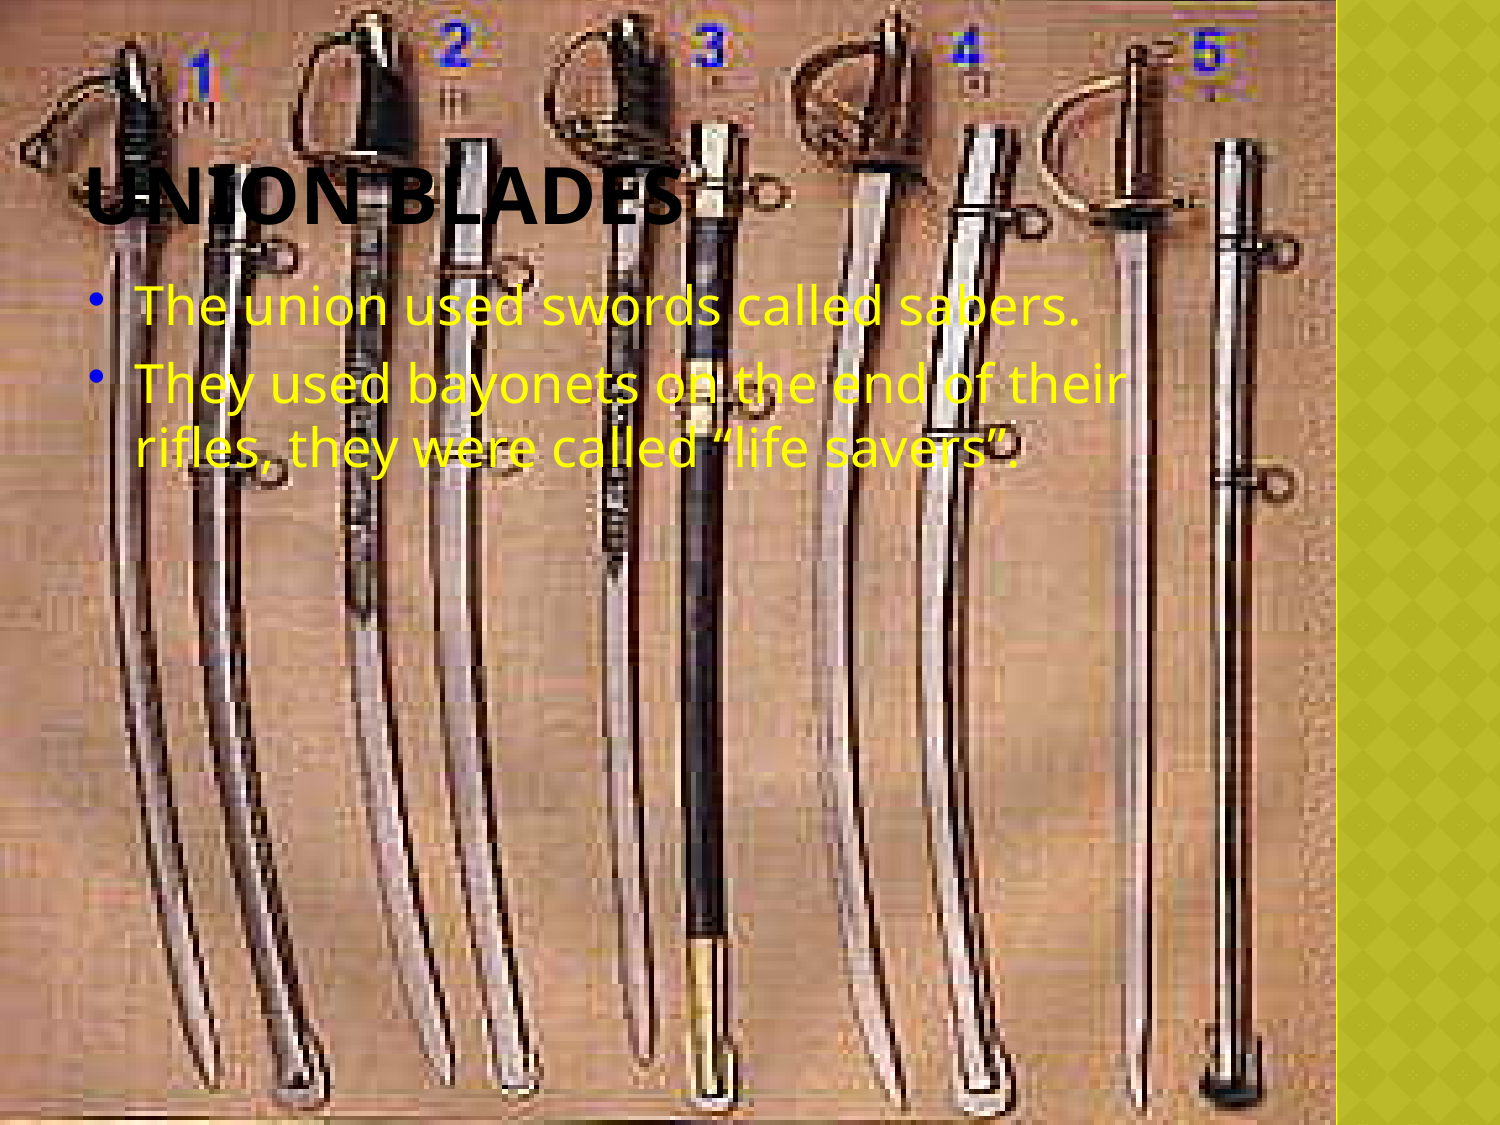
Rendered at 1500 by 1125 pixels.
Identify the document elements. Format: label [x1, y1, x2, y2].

picture [0, 0, 1337, 1125]
